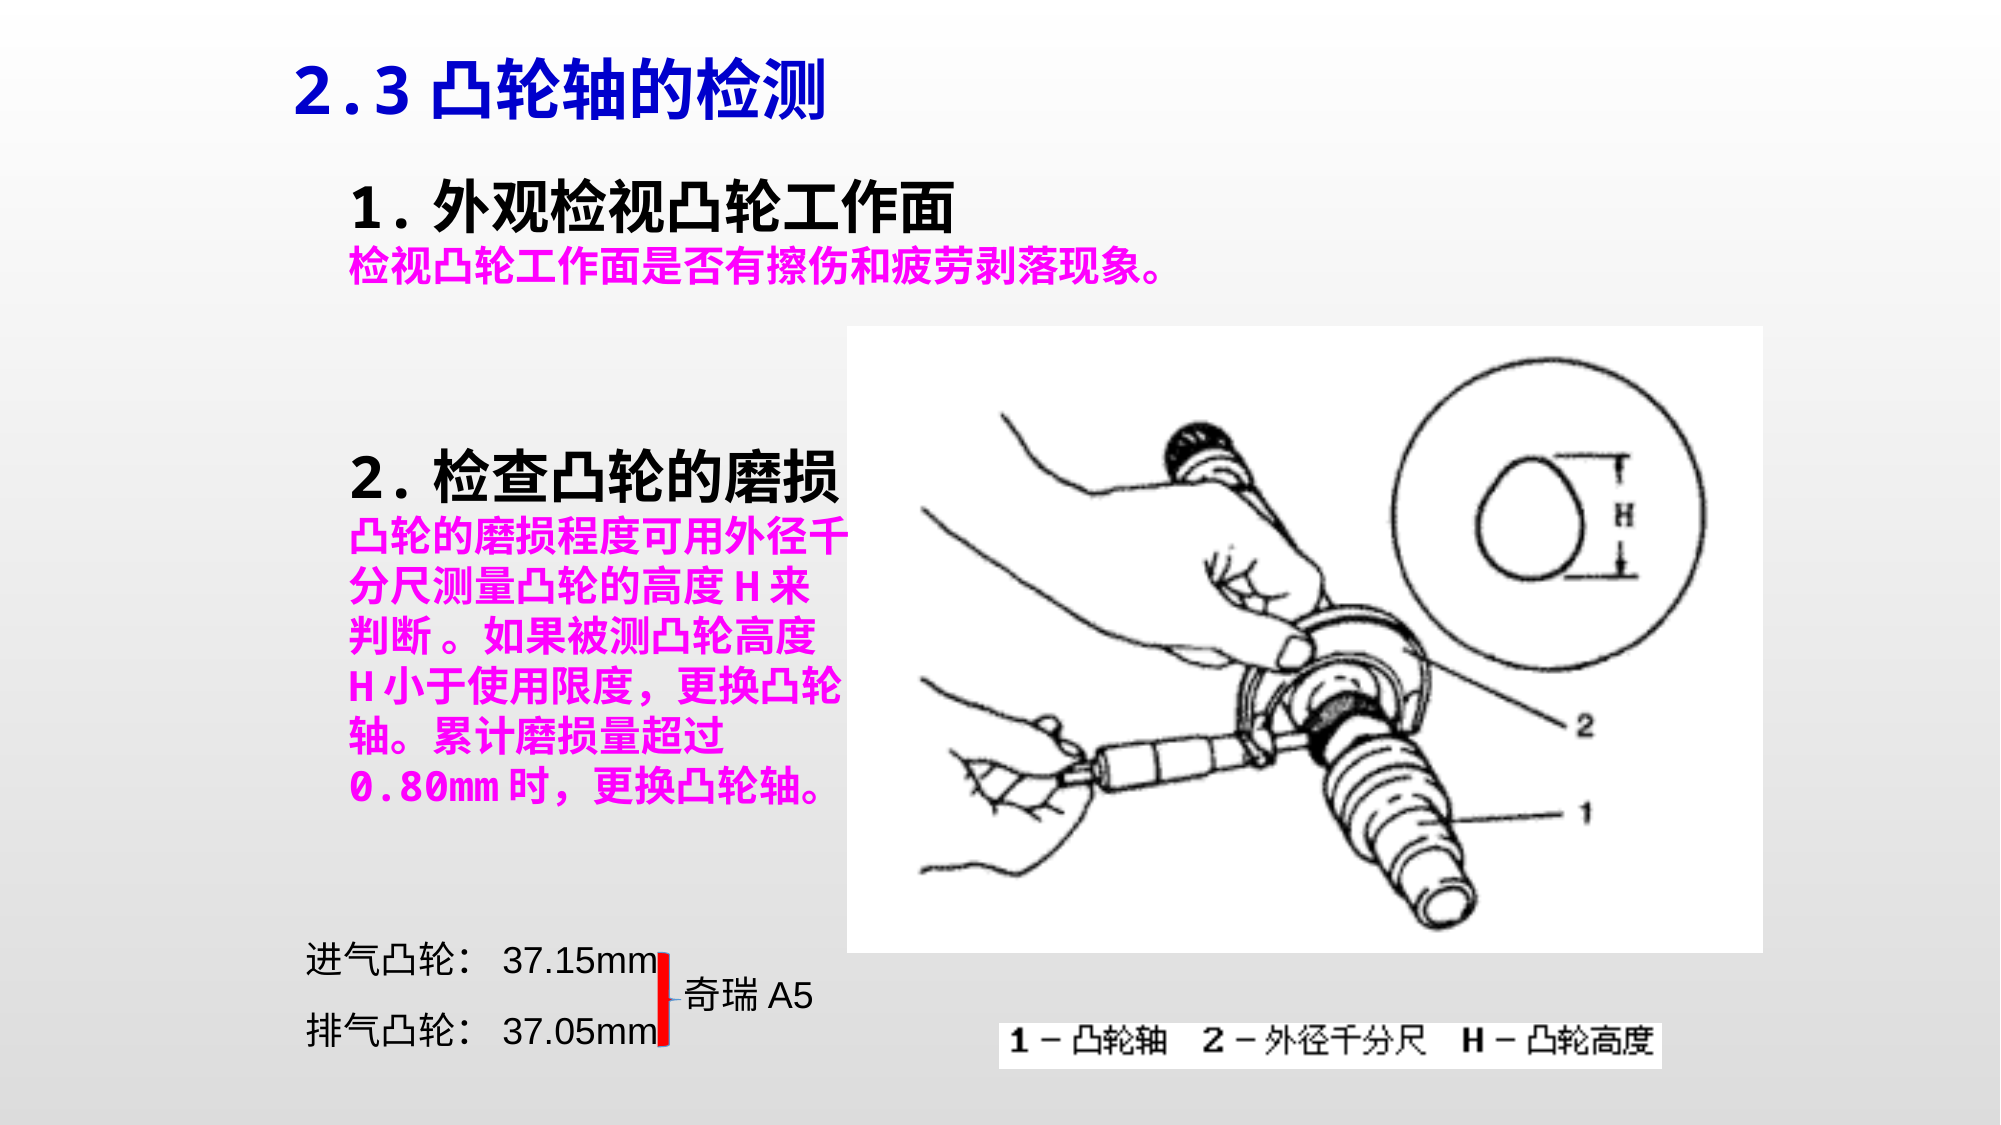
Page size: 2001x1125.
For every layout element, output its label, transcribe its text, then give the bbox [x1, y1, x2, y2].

picture [847, 326, 1763, 953]
text_box 2.检查凸轮的磨损 凸轮的磨损程度可用外径千分尺测量凸轮的高度H来判断 。如果被测凸轮高度H小于使用限度，更换凸轮轴。累计磨损量超过0.80mm时，更换凸轮轴。 [334, 432, 847, 818]
text_box 进气凸轮：37.15mm [291, 928, 740, 989]
text_box 奇瑞A5 [669, 964, 870, 1024]
picture [999, 1023, 1662, 1069]
text_box 1.外观检视凸轮工作面 检视凸轮工作面是否有擦伤和疲劳剥落现象。 [334, 162, 1398, 298]
text_box [657, 951, 670, 1048]
text_box 2.3凸轮轴的检测 [277, 40, 859, 135]
text_box 排气凸轮：37.05mm [291, 999, 740, 1060]
